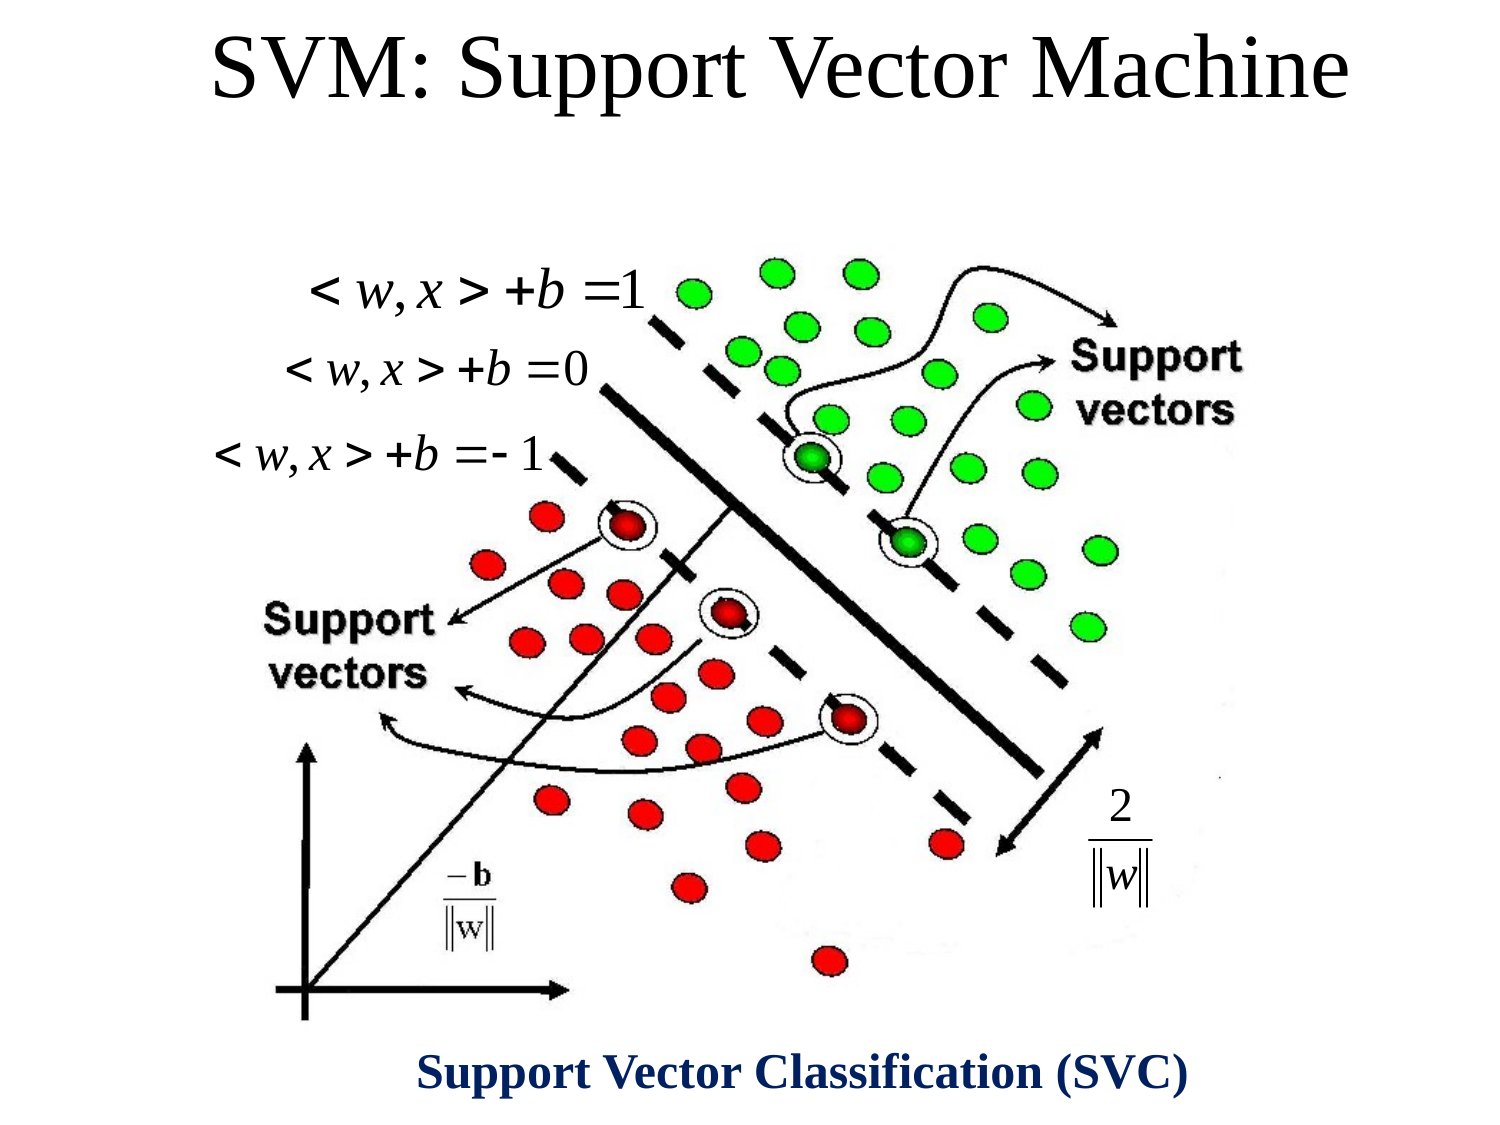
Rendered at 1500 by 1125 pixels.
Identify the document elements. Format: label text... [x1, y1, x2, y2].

picture [253, 242, 1258, 1042]
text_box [277, 337, 597, 407]
text_box Support Vector Classification (SVC) [246, 1042, 1360, 1094]
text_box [1080, 774, 1162, 917]
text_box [300, 255, 652, 334]
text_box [206, 422, 550, 492]
title SVM: Support Vector Machine [0, 0, 1497, 129]
